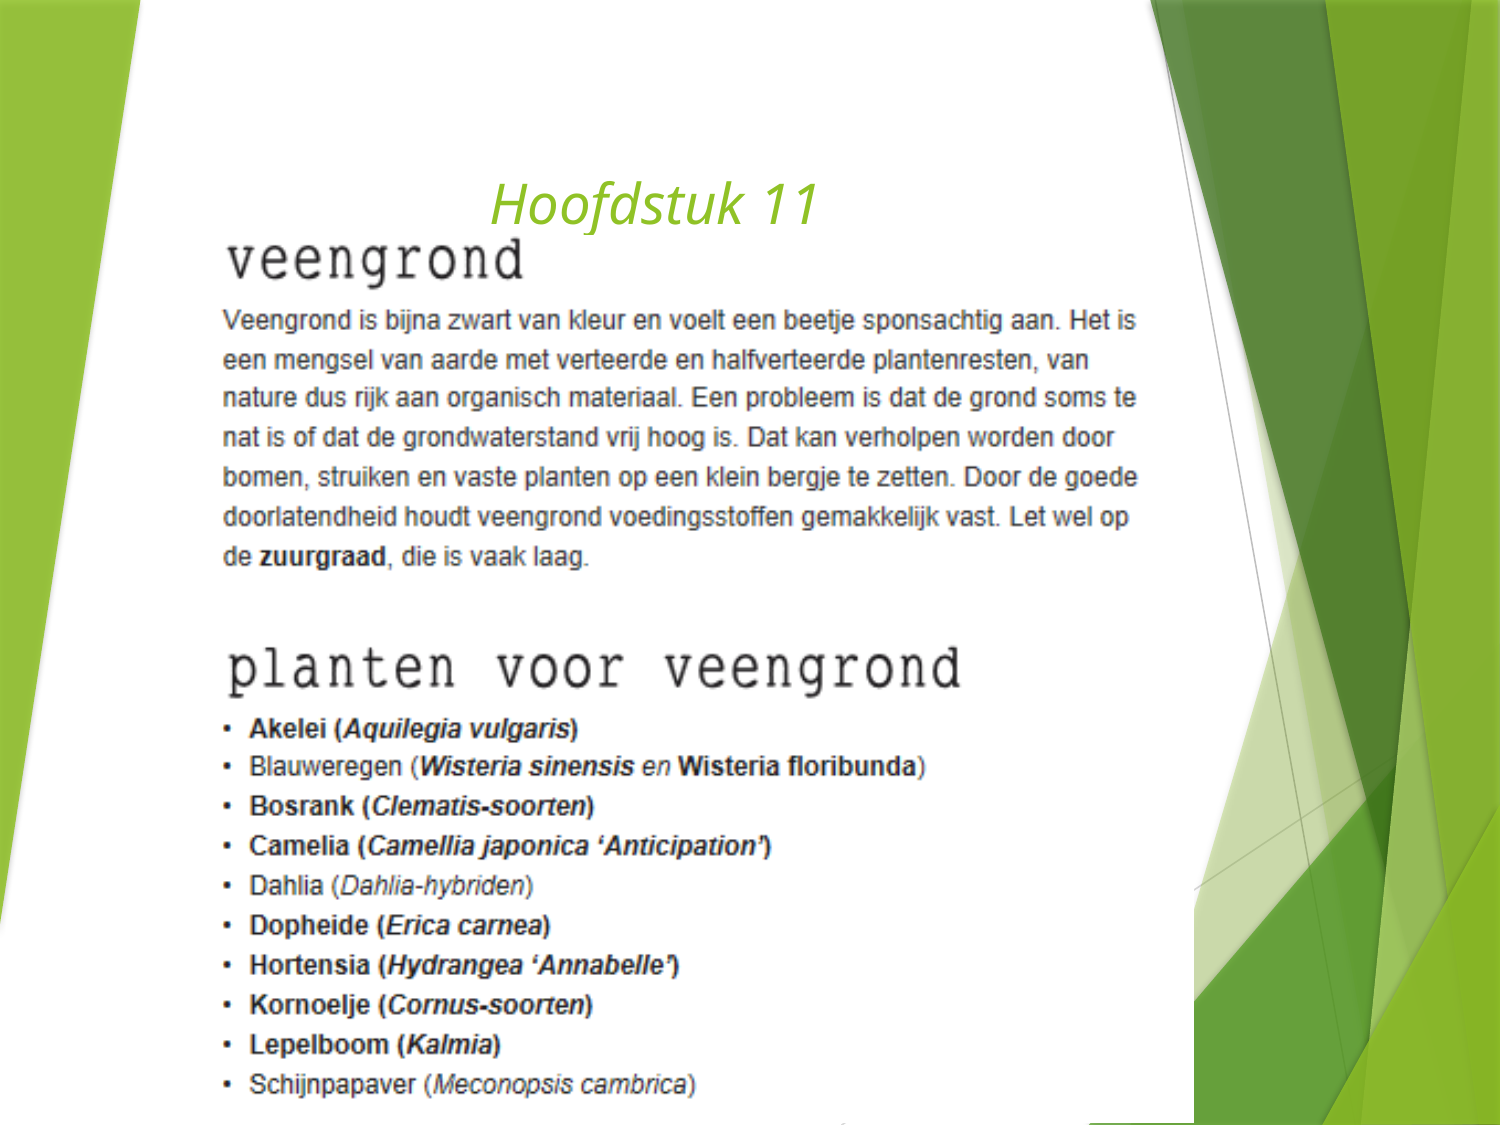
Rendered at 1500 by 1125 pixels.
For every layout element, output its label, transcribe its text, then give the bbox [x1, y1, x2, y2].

picture [211, 234, 1195, 1123]
title Hoofdstuk 11 [112, 101, 1199, 244]
